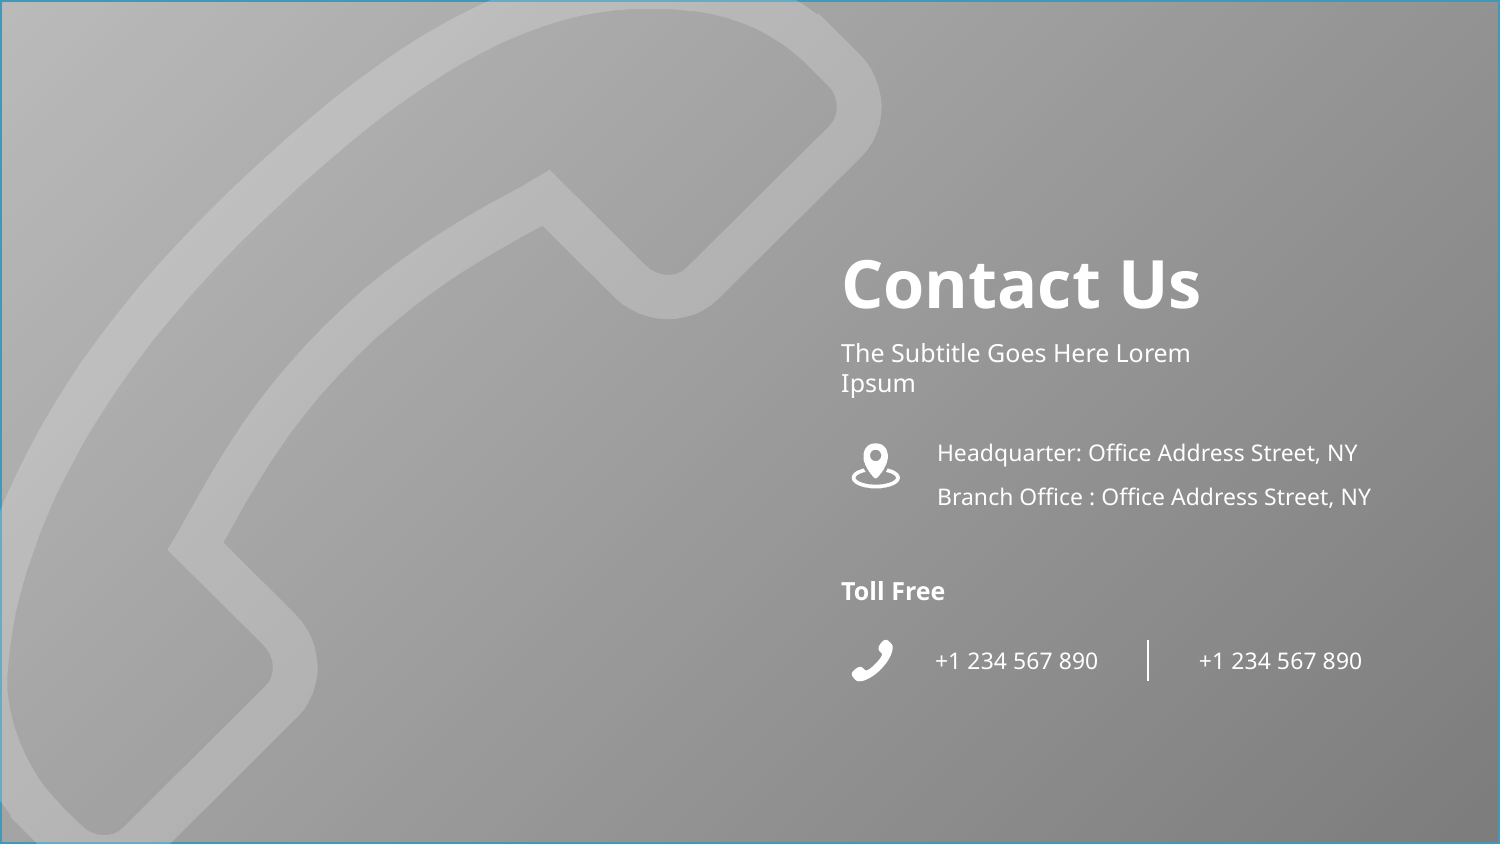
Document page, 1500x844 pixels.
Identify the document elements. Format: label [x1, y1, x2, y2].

text_box [851, 443, 901, 489]
picture [0, 0, 1500, 844]
